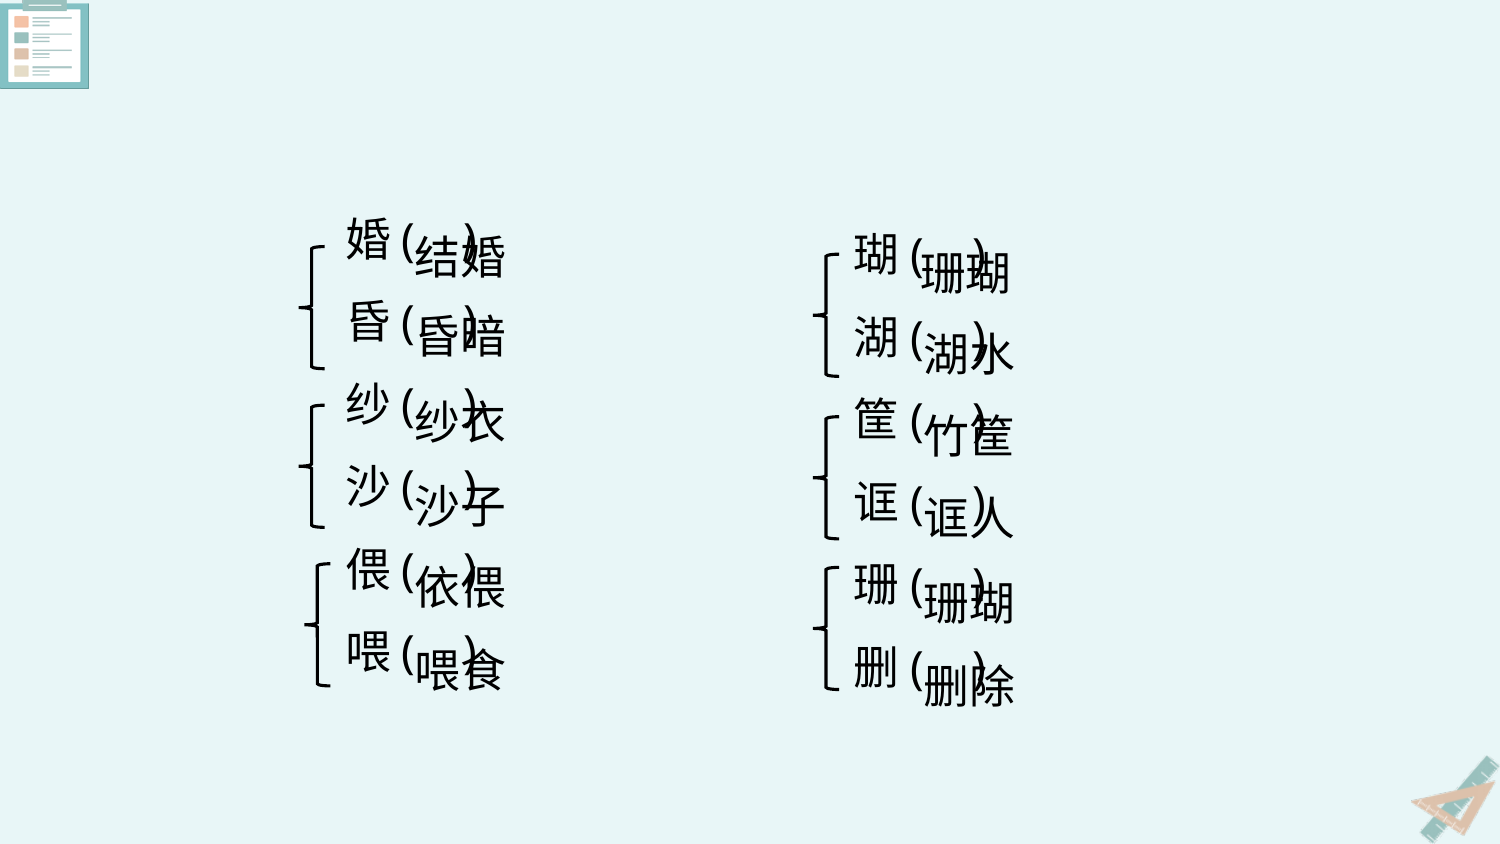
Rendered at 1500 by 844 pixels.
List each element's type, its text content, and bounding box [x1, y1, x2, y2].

text_box 沙子 [399, 470, 522, 540]
text_box [812, 566, 840, 691]
text_box 删除 [909, 650, 1031, 721]
text_box [812, 416, 840, 540]
text_box 湖水 [909, 318, 1031, 389]
picture [0, 0, 89, 89]
picture [1411, 755, 1500, 844]
text_box 珊瑚 [905, 236, 1027, 307]
text_box 依偎 [399, 550, 522, 621]
text_box 竹筐 [909, 399, 1031, 470]
text_box 喂食 [399, 634, 522, 705]
text_box [812, 253, 840, 377]
text_box 昏暗 [400, 300, 522, 371]
text_box 婚( ) 昏( ) 纱( ) 沙( ) 偎( ) 喂( ) [330, 120, 629, 686]
text_box 诓人 [909, 481, 1031, 552]
text_box 珊瑚 [909, 567, 1031, 638]
text_box 结婚 [399, 221, 522, 291]
text_box 纱衣 [399, 386, 522, 457]
text_box [298, 246, 325, 370]
text_box [298, 404, 325, 528]
text_box [304, 563, 331, 687]
text_box 瑚( ) 湖( ) 筐( ) 诓( ) 珊( ) 删( ) [839, 136, 1137, 701]
